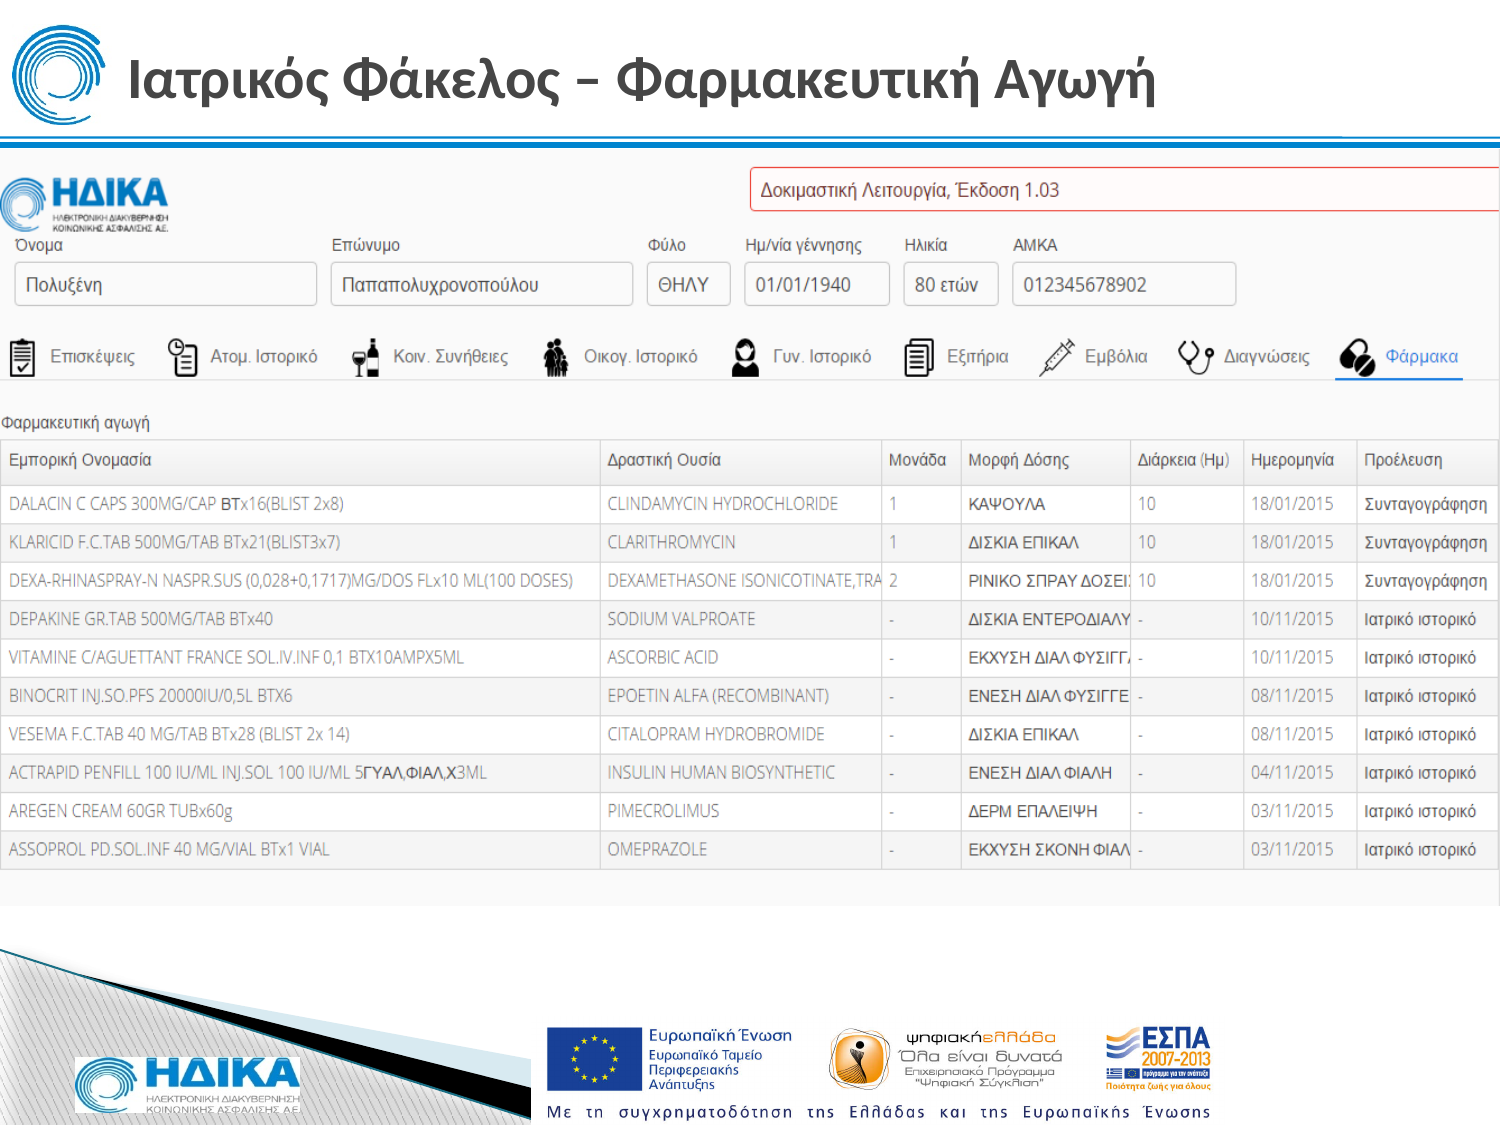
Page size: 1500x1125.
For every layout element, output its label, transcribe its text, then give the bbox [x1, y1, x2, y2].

title Ιατρικός Φάκελος – Φαρμακευτική Αγωγή [112, 12, 1425, 138]
picture [531, 1016, 1225, 1125]
picture [12, 24, 112, 125]
picture [0, 149, 1500, 906]
picture [75, 1057, 300, 1113]
